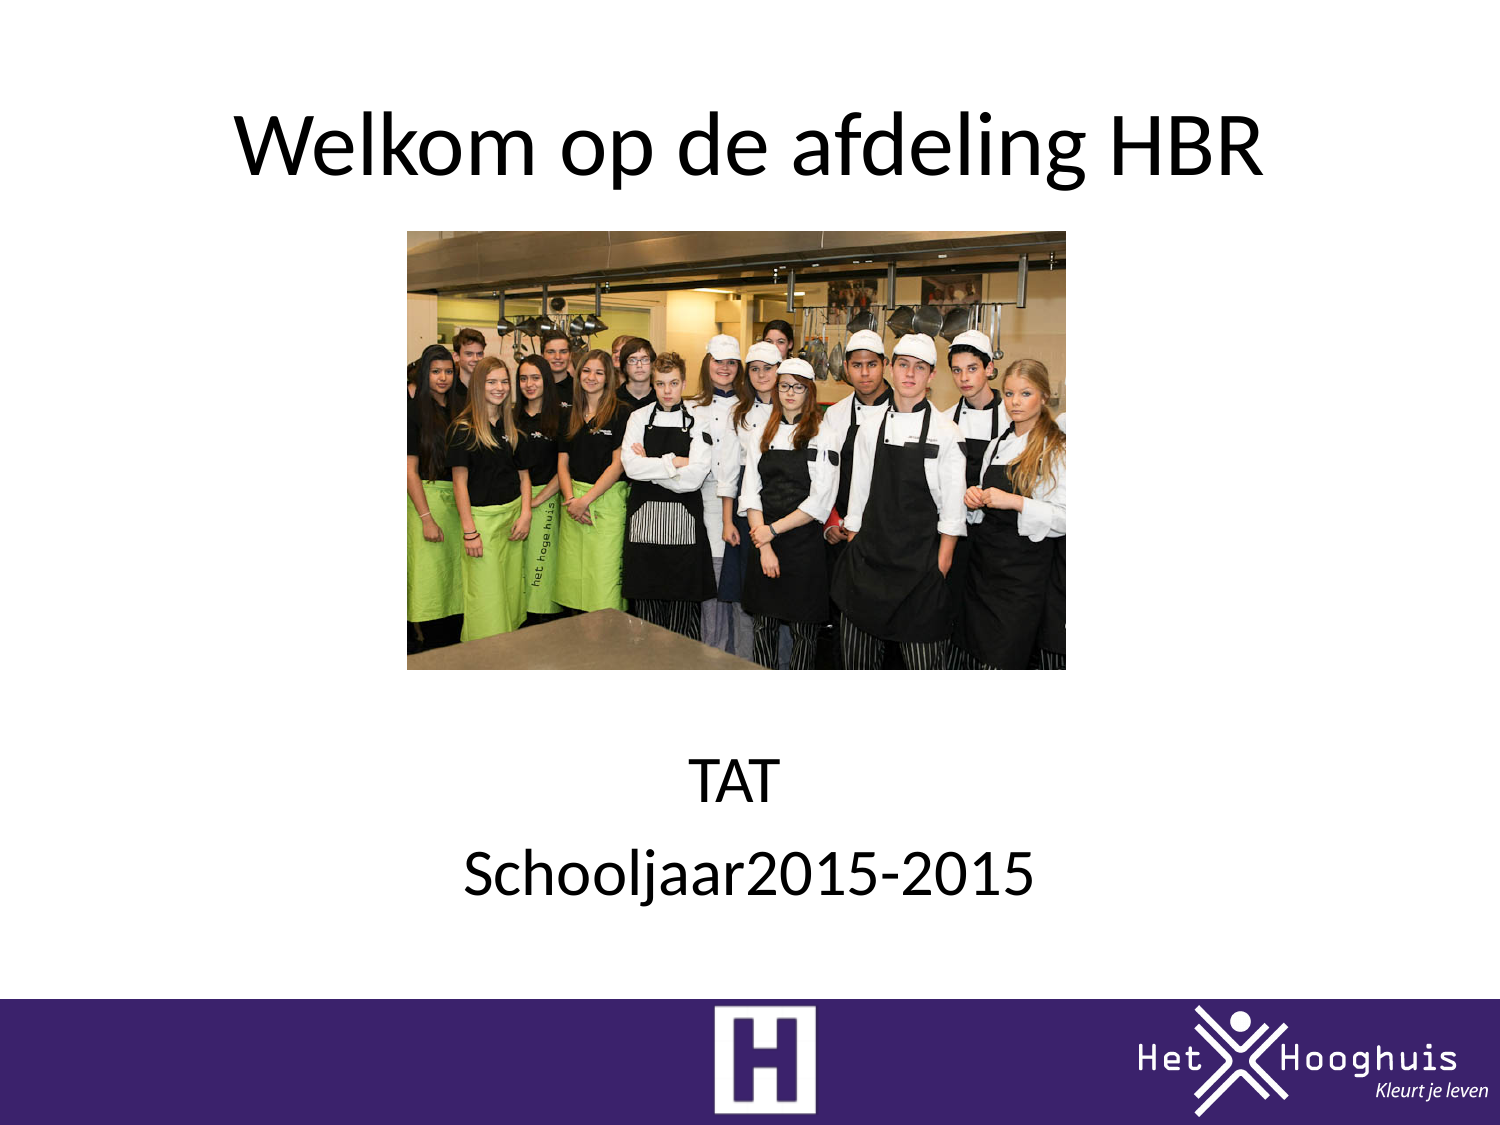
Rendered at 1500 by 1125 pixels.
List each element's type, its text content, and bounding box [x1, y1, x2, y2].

list TAT Schooljaar2015-2015 [74, 727, 1426, 958]
title Welkom op de afdeling HBR [74, 44, 1426, 233]
picture [407, 231, 1066, 671]
picture [0, 999, 1500, 1125]
